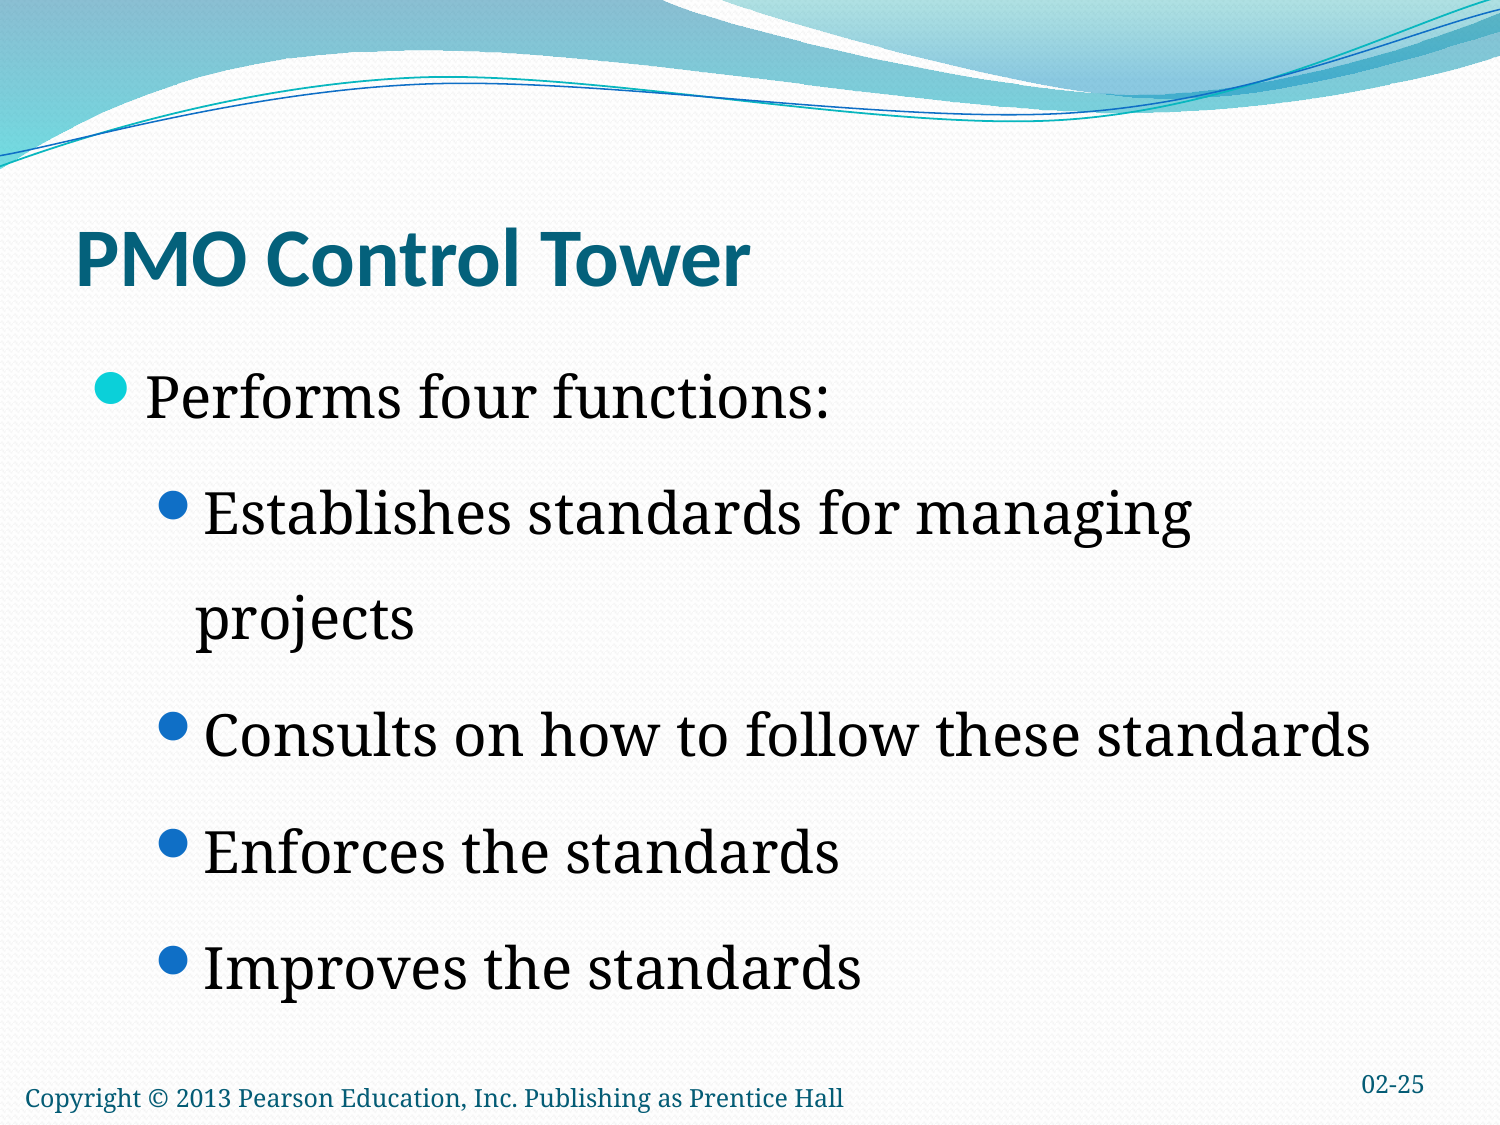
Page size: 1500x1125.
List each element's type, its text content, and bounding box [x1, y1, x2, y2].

list Performs four functions: Establishes standards for managing projects Consults on how to follow these standards Enforces the standards Improves the standards [74, 317, 1426, 1038]
slide_number 02-25 [1299, 1042, 1425, 1103]
title PMO Control Tower [74, 115, 1426, 304]
